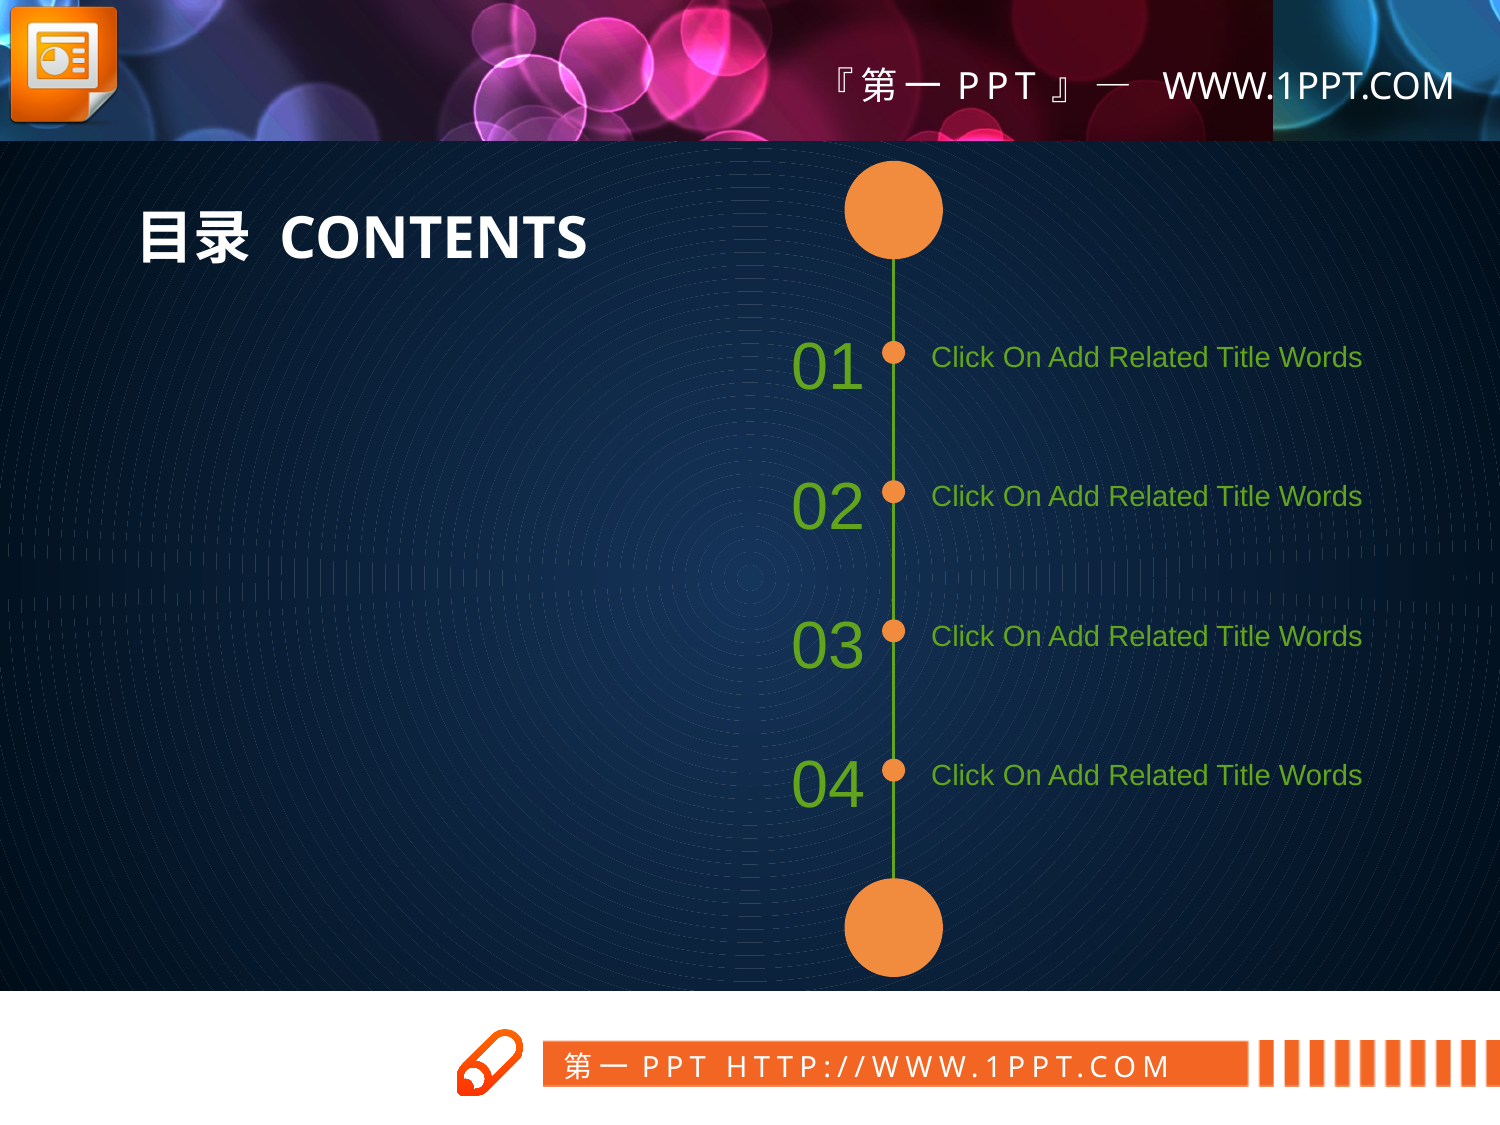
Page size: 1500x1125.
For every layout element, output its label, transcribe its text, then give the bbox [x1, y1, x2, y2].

text_box [897, 617, 908, 645]
picture [543, 1040, 1500, 1087]
text_box Click On Add Related Title Words [916, 748, 1429, 815]
text_box [842, 876, 945, 980]
text_box [897, 757, 908, 784]
text_box Click On Add Related Title Words [916, 331, 1429, 397]
picture [0, 0, 1500, 141]
text_box 02 [766, 455, 881, 550]
text_box Click On Add Related Title Words [916, 470, 1429, 536]
text_box [881, 339, 889, 366]
text_box 目录 CONTENTS [120, 193, 603, 278]
text_box [842, 158, 945, 262]
text_box [897, 339, 908, 366]
text_box [881, 479, 889, 505]
text_box 03 [766, 594, 881, 690]
text_box [897, 478, 908, 505]
text_box 04 [766, 733, 881, 829]
text_box [881, 757, 889, 783]
text_box [881, 618, 889, 644]
text_box Click On Add Related Title Words [916, 609, 1429, 676]
text_box 01 [766, 315, 881, 411]
